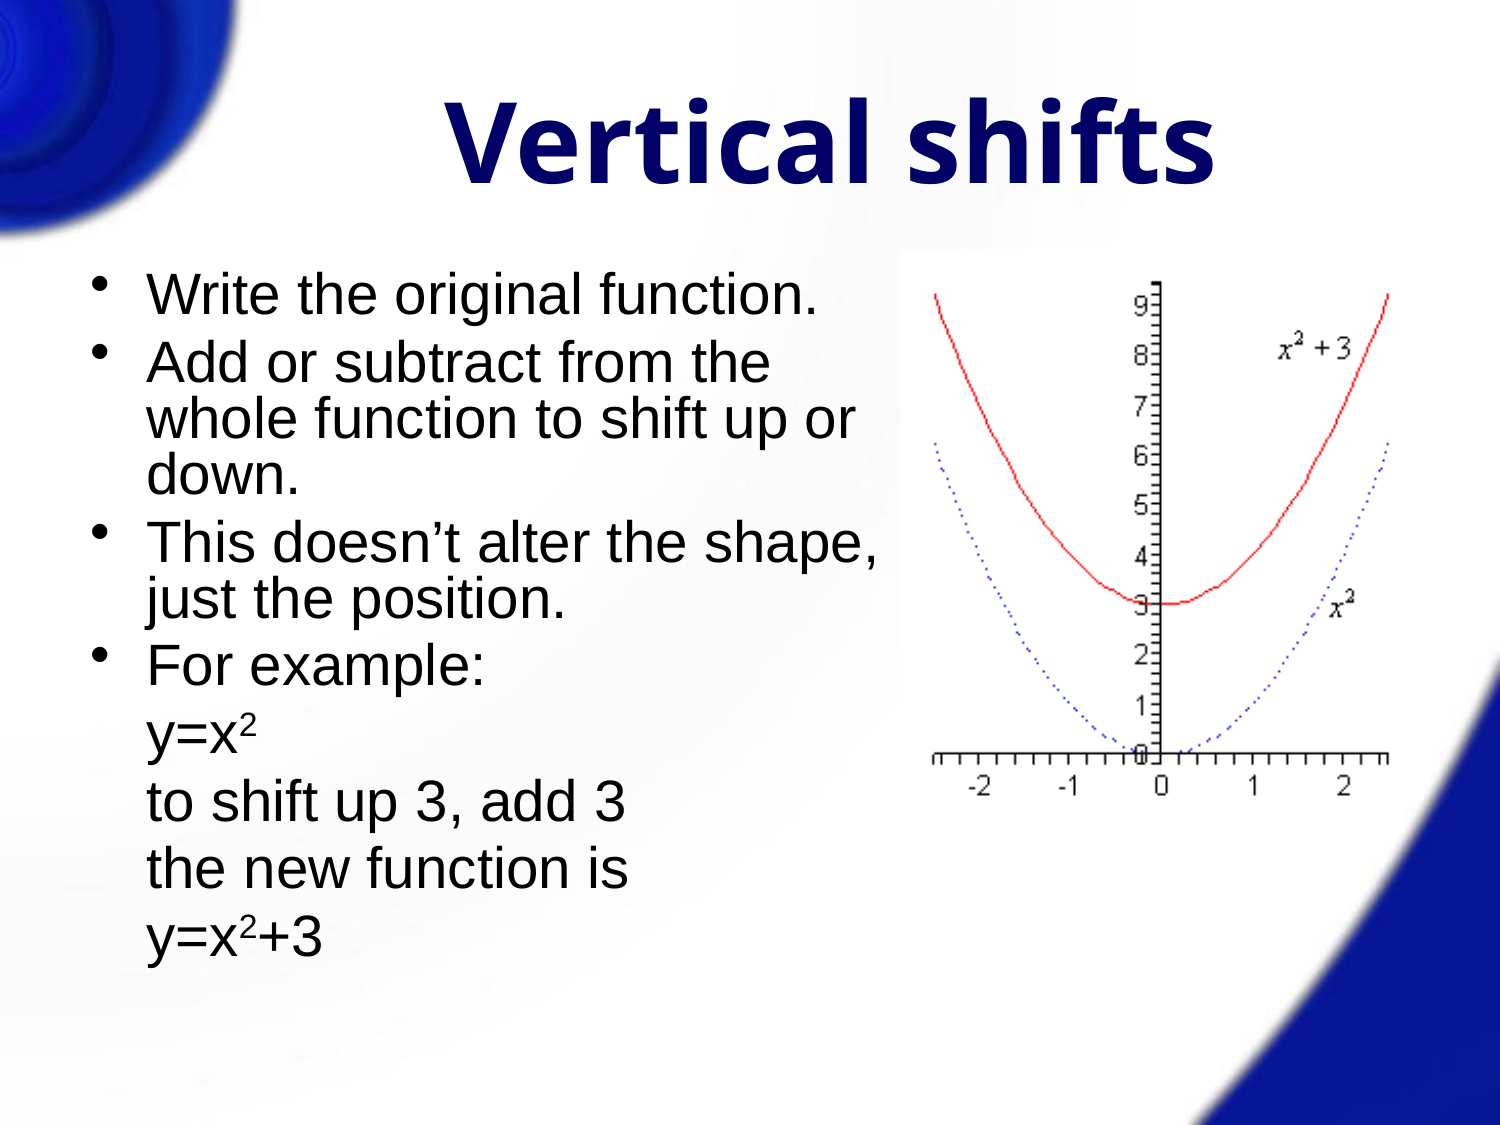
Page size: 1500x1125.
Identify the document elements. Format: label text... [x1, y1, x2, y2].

picture [0, 0, 1500, 1125]
list Write the original function. Add or subtract from the whole function to shift up or down. This doesn’t alter the shape, just the position. For example: y=x2 to shift up 3, add 3 the new function is y=x2+3 [74, 262, 938, 1013]
title Vertical shifts [162, 44, 1500, 233]
